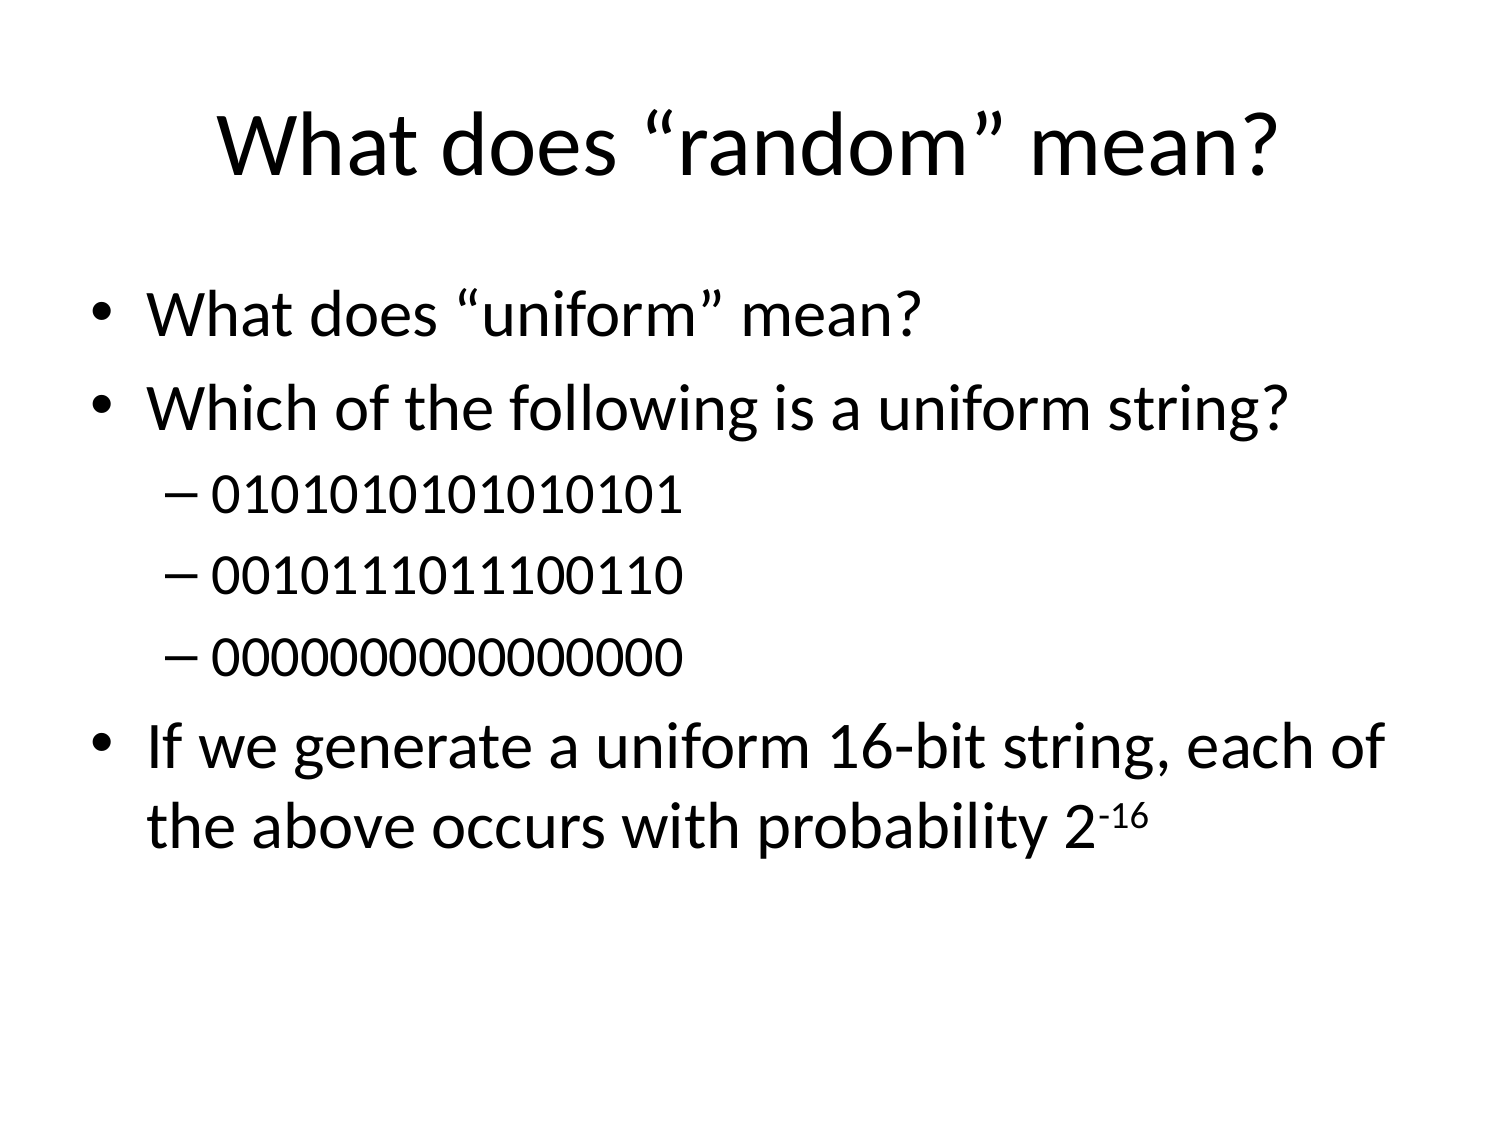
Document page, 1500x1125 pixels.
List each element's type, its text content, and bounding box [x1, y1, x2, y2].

title What does “random” mean? [75, 45, 1425, 233]
list What does “uniform” mean? Which of the following is a uniform string? 0101010101010101 0010111011100110 0000000000000000 If we generate a uniform 16-bit string, each of the above occurs with probability 2-16 [75, 262, 1425, 1005]
